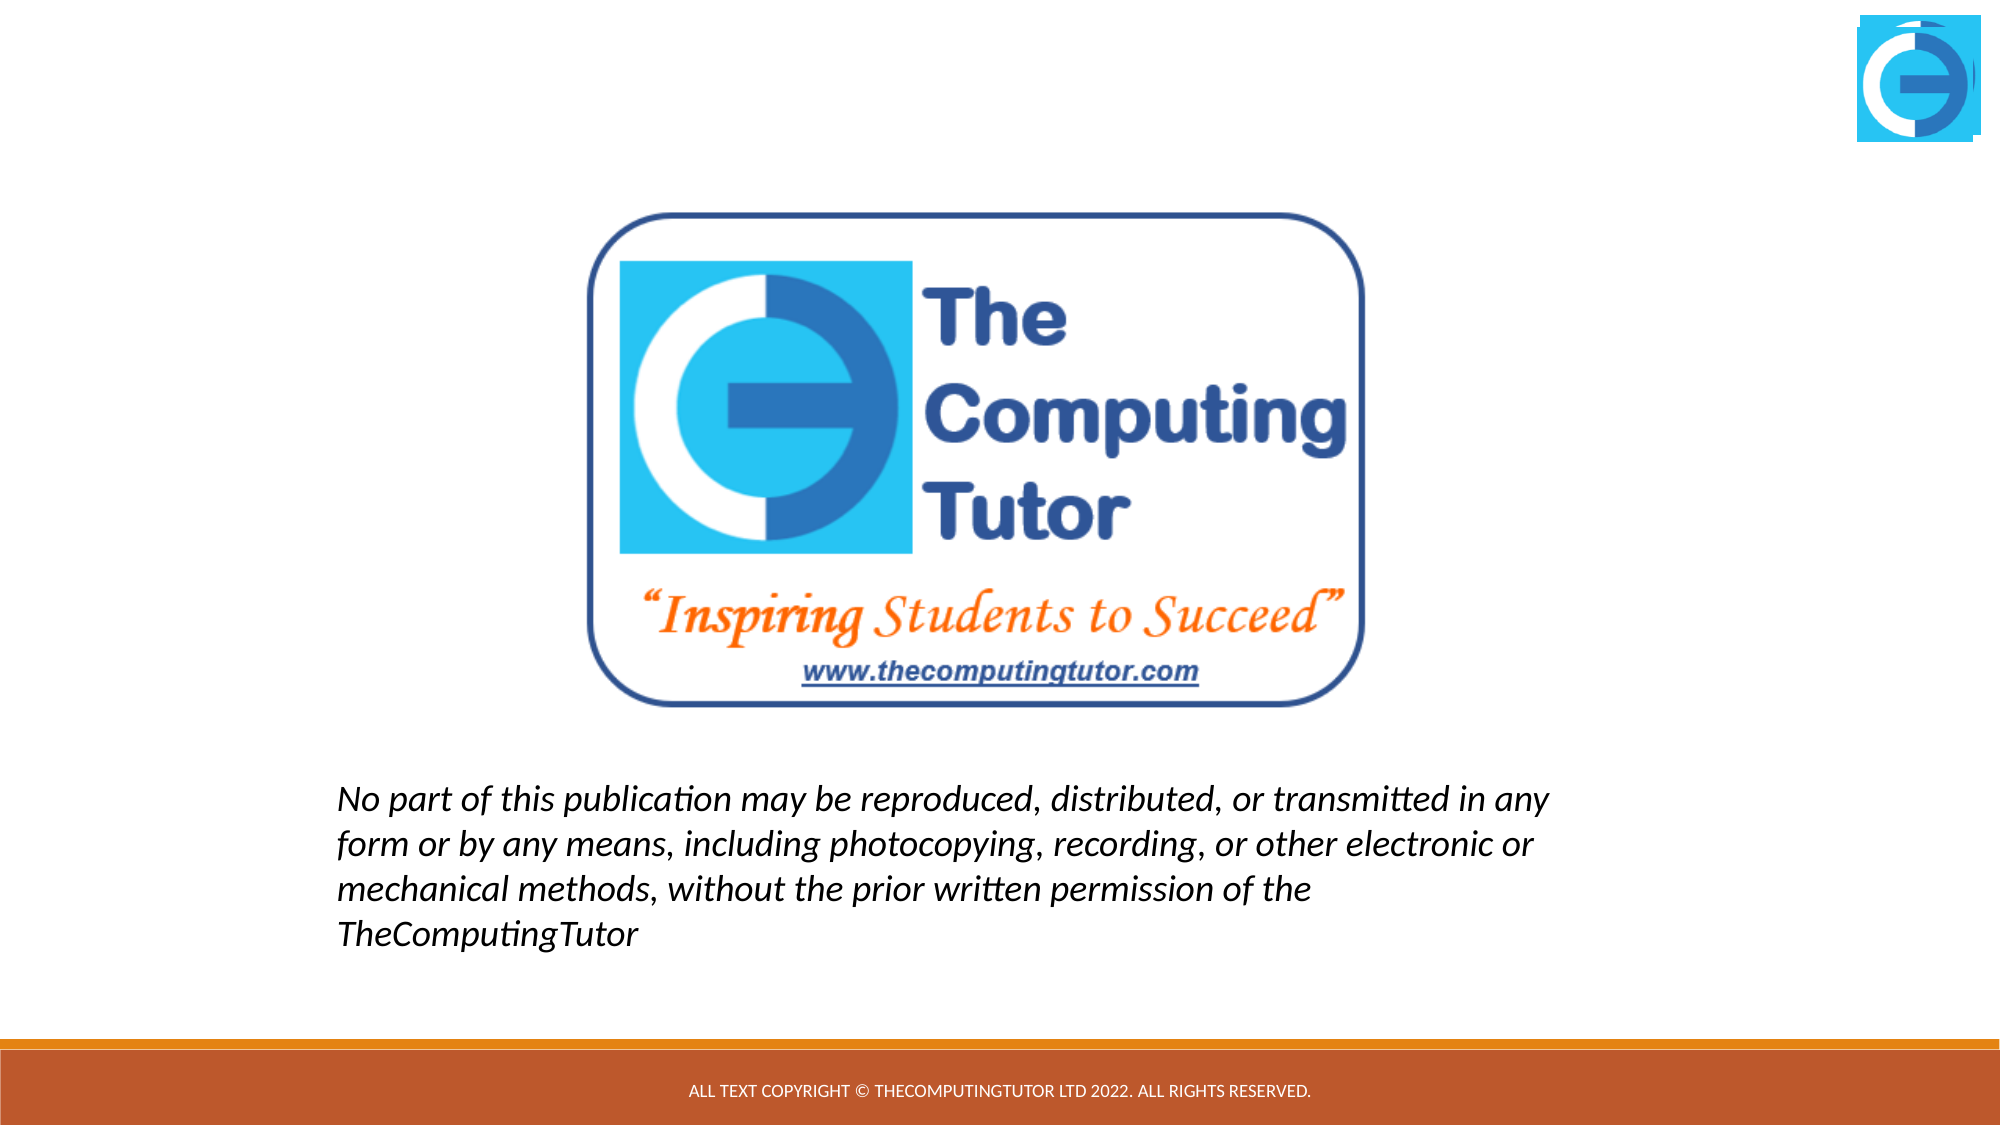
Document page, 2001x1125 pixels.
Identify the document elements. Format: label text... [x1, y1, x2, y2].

picture [581, 207, 1371, 717]
text_box No part of this publication may be reproduced, distributed, or transmitted in any form or by any means, including photocopying, recording, or other electronic or mechanical methods, without the prior written permission of the TheComputingTutor [322, 766, 1567, 1007]
footer All text copyright © TheComputingTutor Ltd 2022. All rights Reserved. [604, 1059, 1396, 1120]
picture [1857, 15, 1981, 143]
